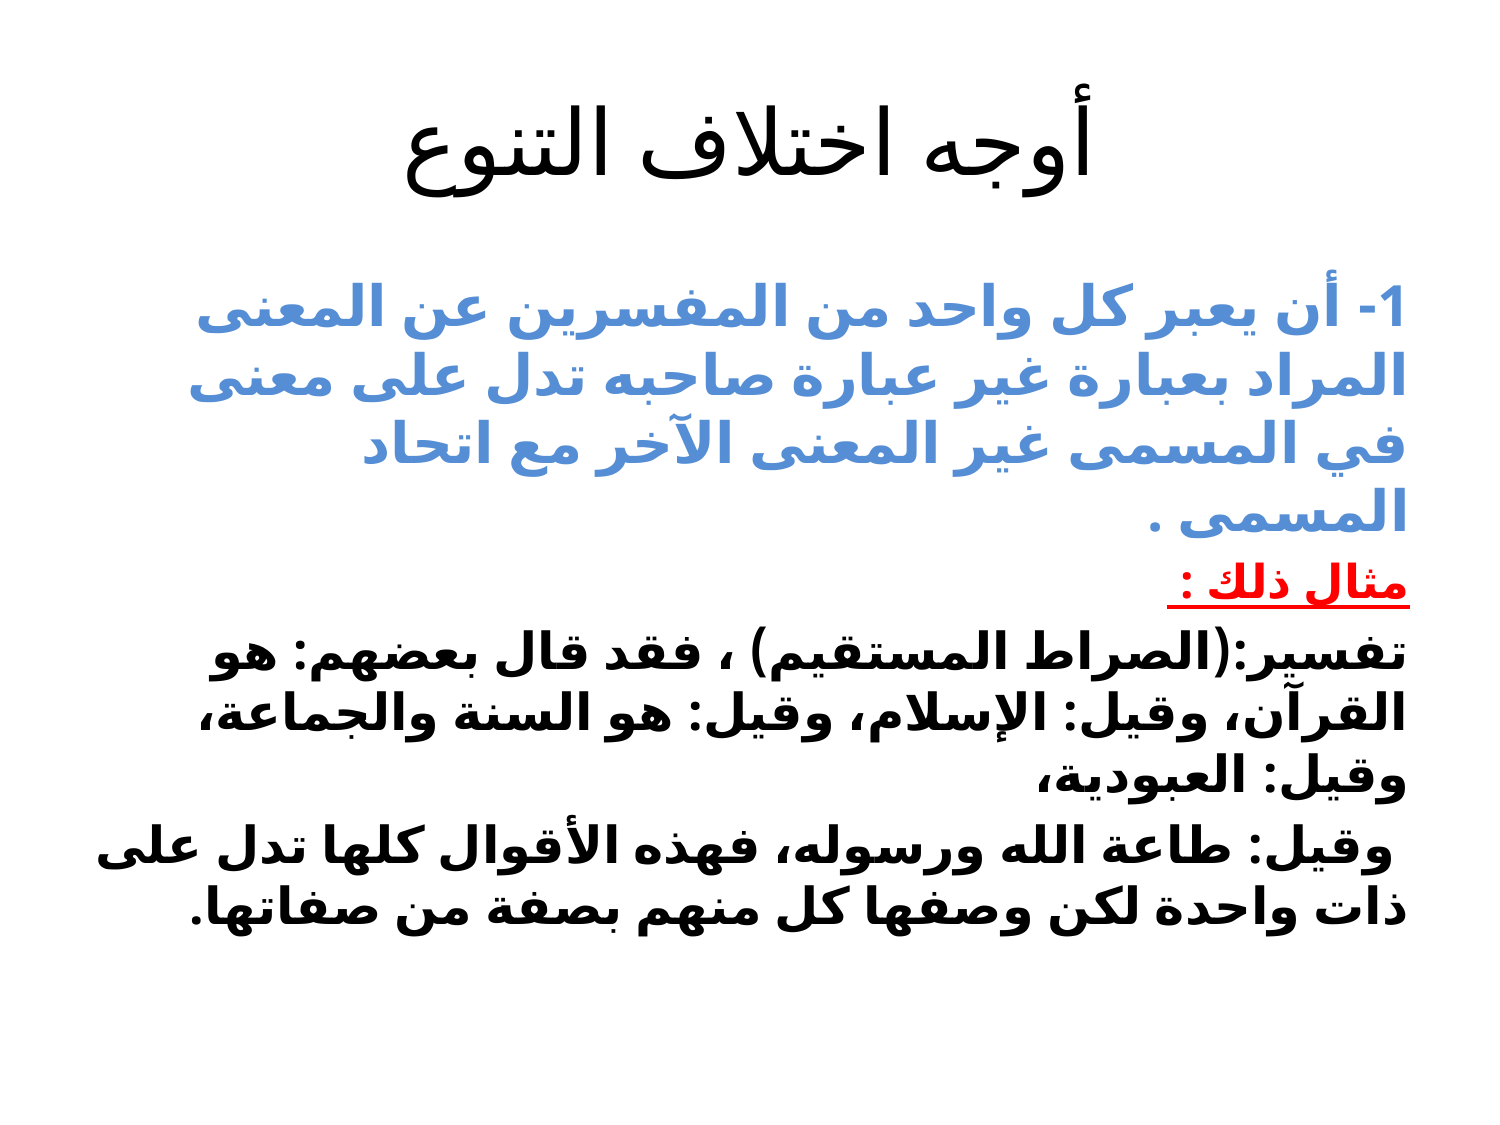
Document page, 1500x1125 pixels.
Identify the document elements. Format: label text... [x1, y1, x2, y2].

list 1- أن يعبر كل واحد من المفسرين عن المعنى المراد بعبارة غير عبارة صاحبه تدل على معنى في المسمى غير المعنى الآخر مع اتحاد المسمى . مثال ذلك : تفسير:(الصراط المستقيم) ، فقد قال بعضهم: هو القرآن، وقيل: الإسلام، وقيل: هو السنة والجماعة، وقيل: العبودية، وقيل: طاعة الله ورسوله، فهذه الأقوال كلها تدل على ذات واحدة لكن وصفها كل منهم بصفة من صفاتها. [75, 262, 1425, 1005]
title أوجه اختلاف التنوع [75, 45, 1425, 233]
